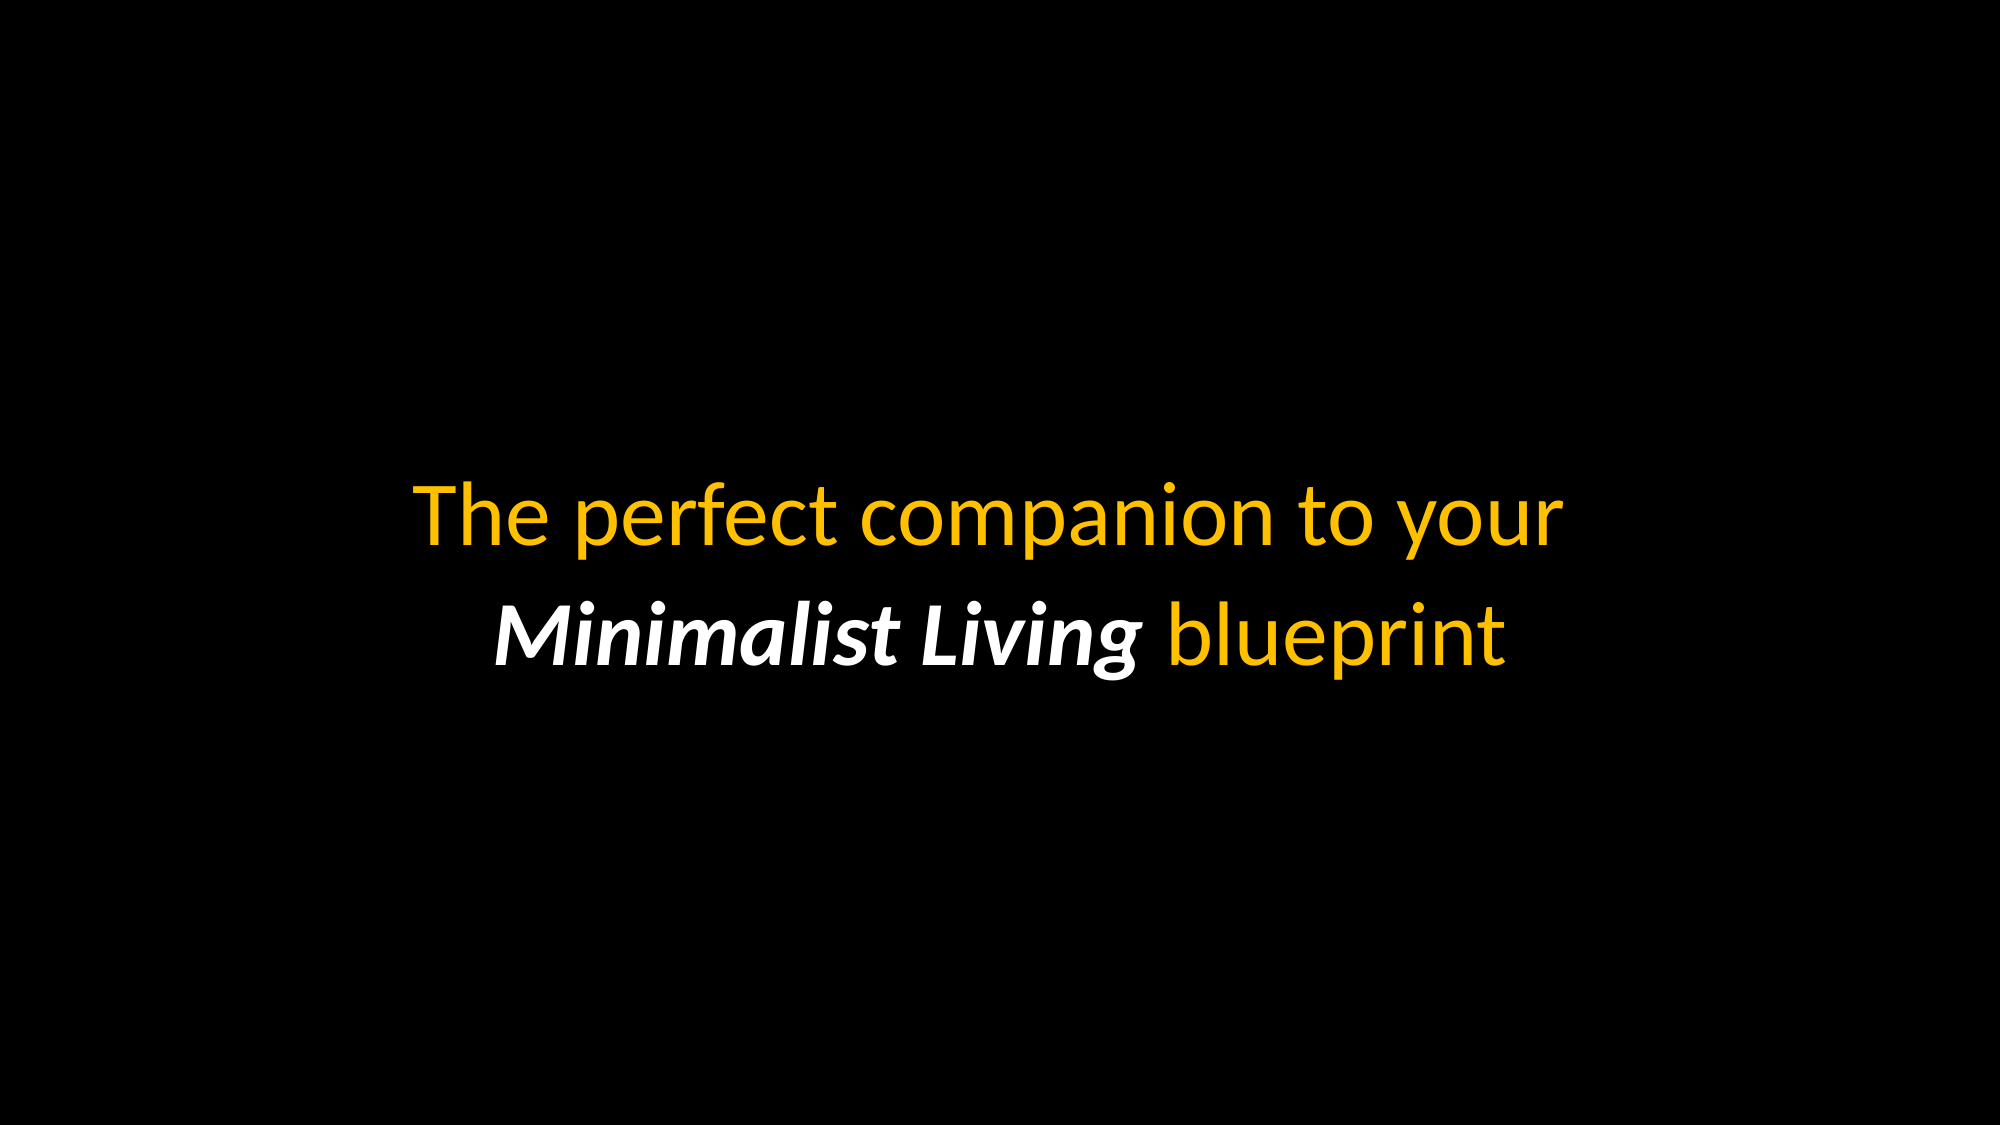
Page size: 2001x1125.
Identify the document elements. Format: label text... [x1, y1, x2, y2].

list The perfect companion to your Minimalist Living blueprint [157, 458, 1844, 947]
